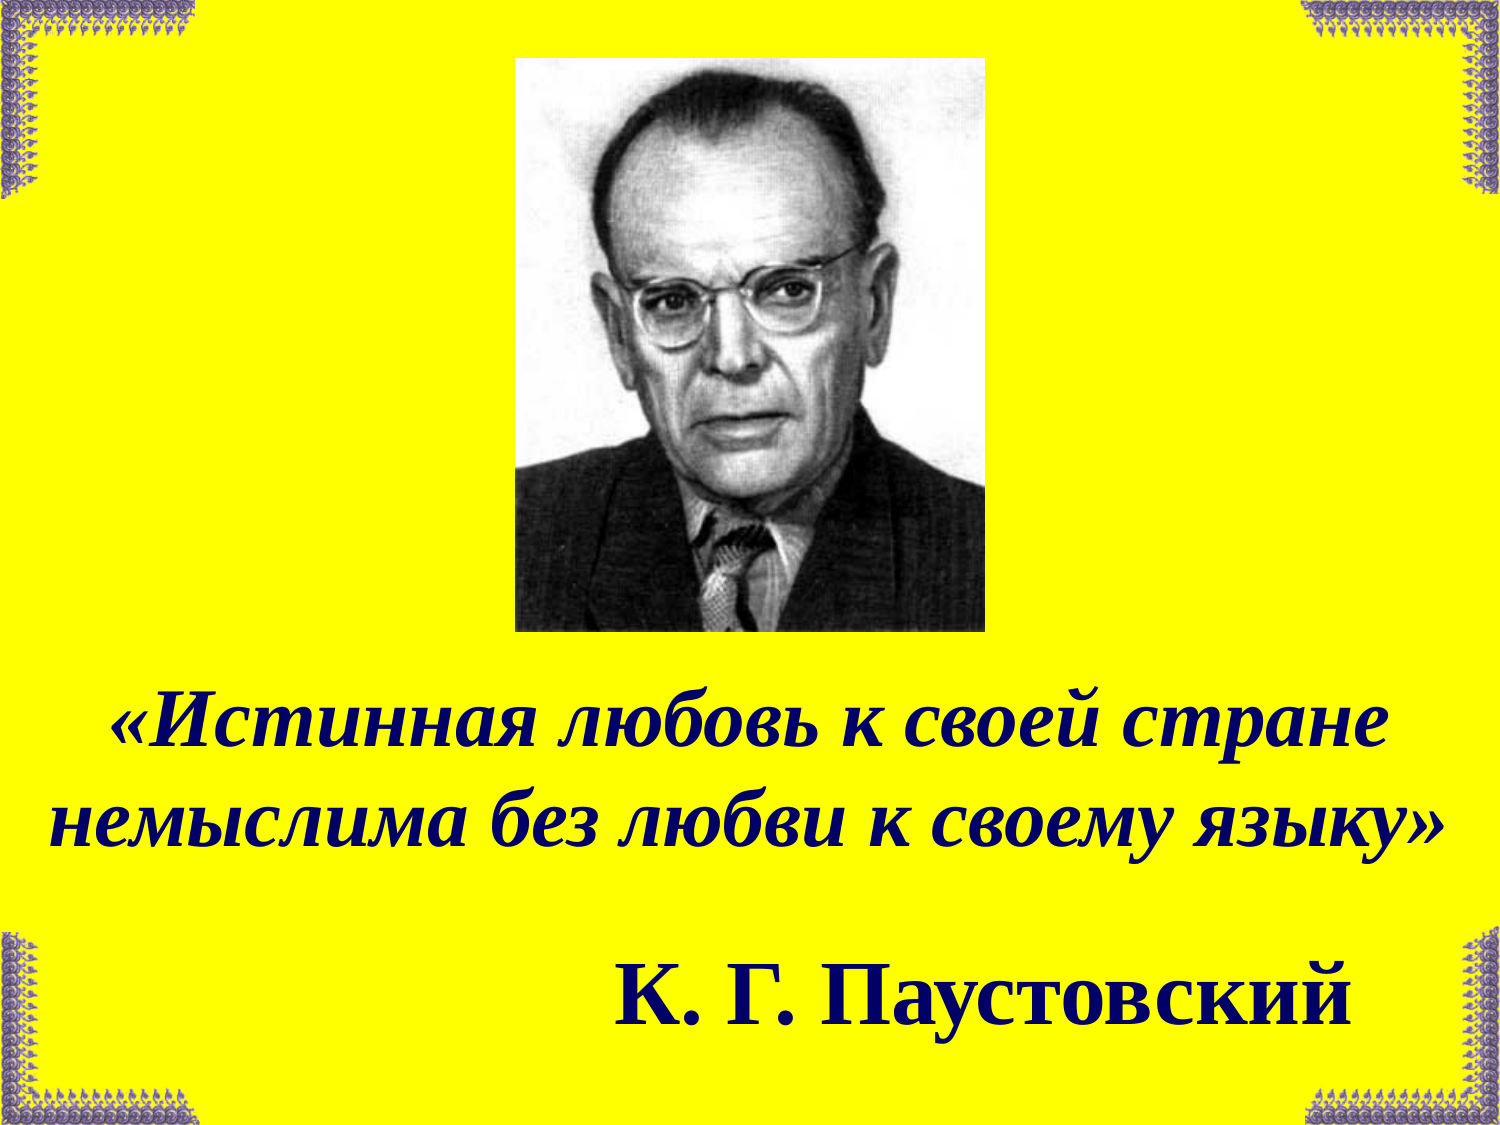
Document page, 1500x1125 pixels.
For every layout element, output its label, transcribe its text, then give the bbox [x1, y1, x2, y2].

text_box К. Г. Паустовский [585, 925, 1303, 1051]
picture [0, 932, 201, 1125]
picture [0, 0, 196, 199]
text_box «Истинная любовь к своей стране немыслима без любви к своему языку» [17, 656, 1483, 871]
picture [1304, 926, 1500, 1125]
picture [1298, 0, 1500, 194]
picture [515, 58, 985, 633]
